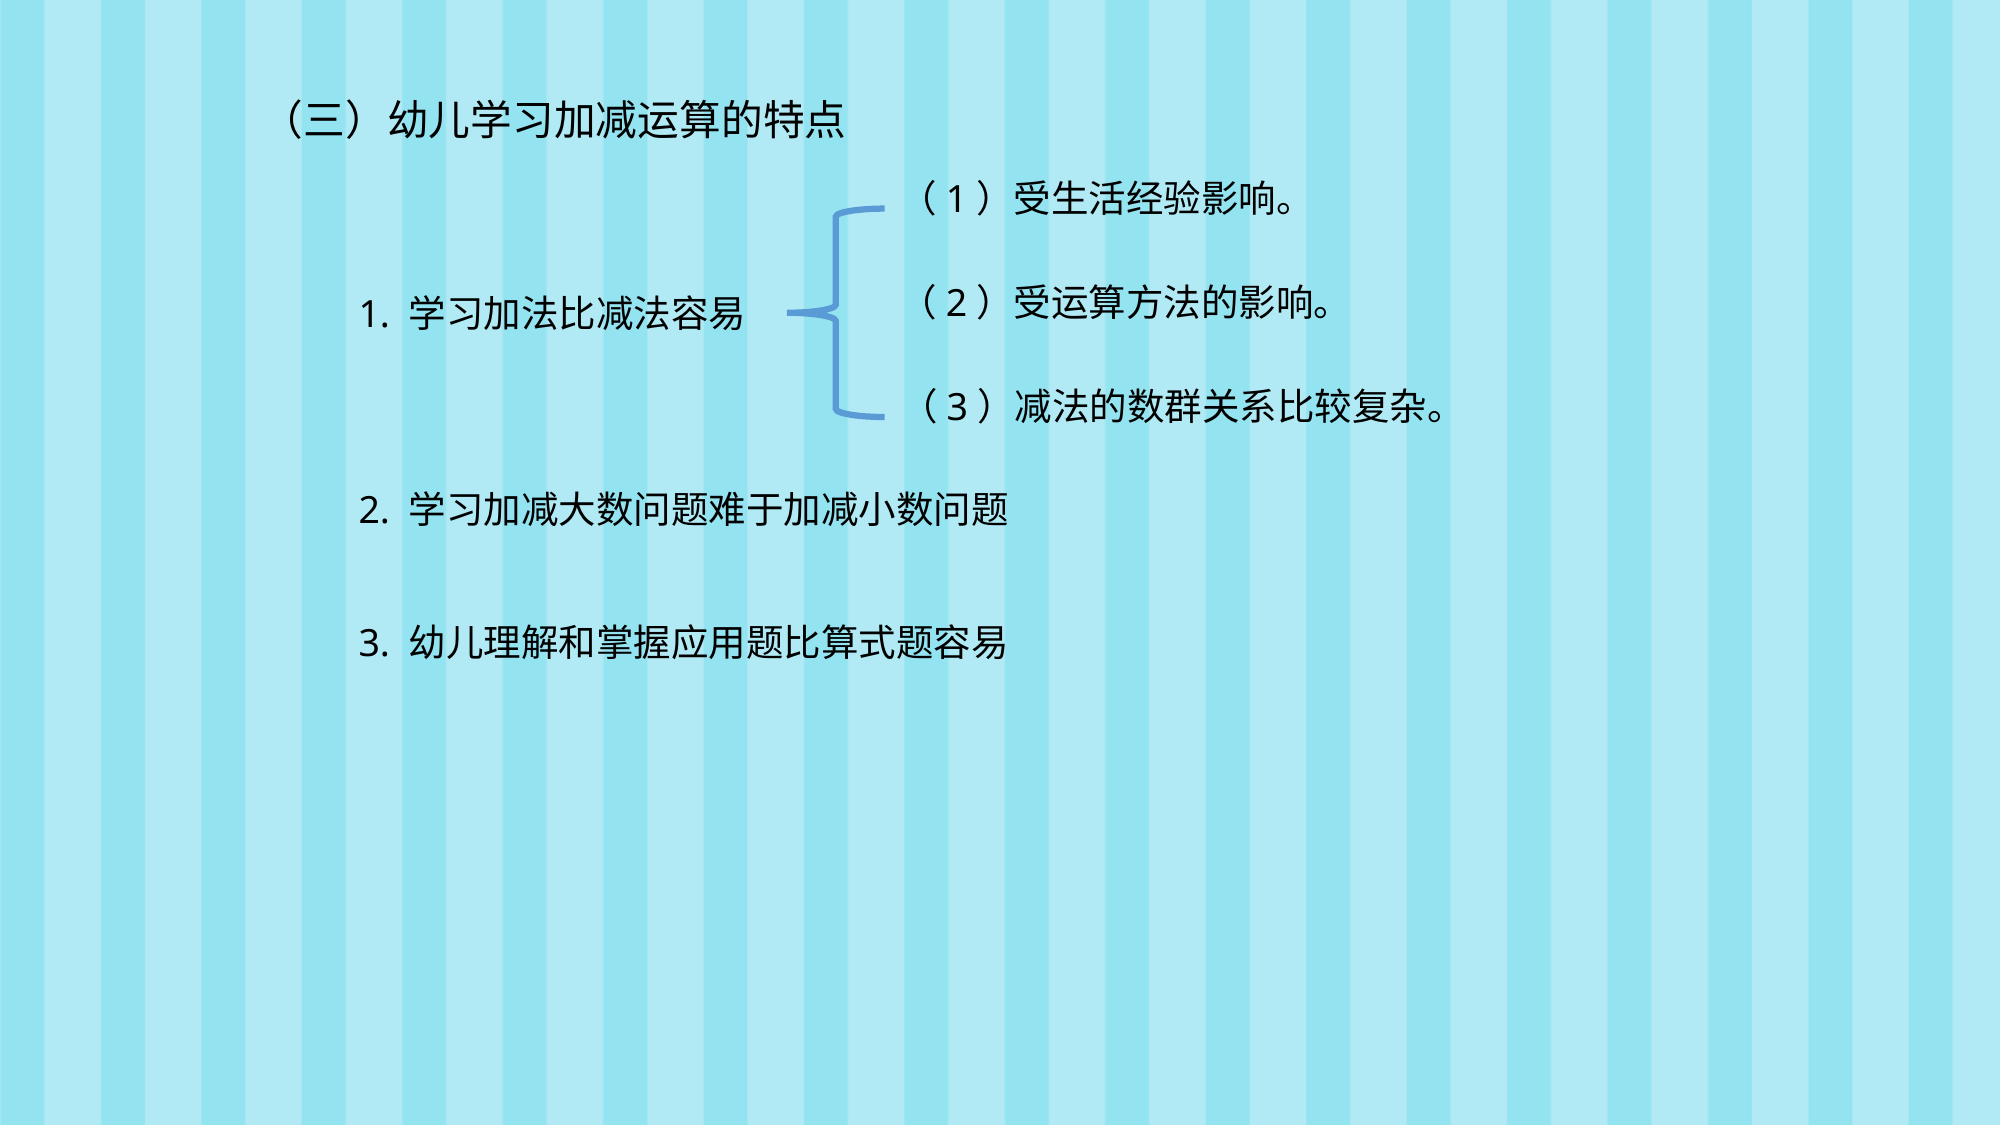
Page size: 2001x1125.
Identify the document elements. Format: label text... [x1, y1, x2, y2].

text_box （3）减法的数群关系比较复杂。 [885, 375, 1452, 480]
text_box 2. 学习加减大数问题难于加减小数问题 [343, 478, 1046, 538]
text_box [786, 208, 885, 418]
text_box 1. 学习加法比减法容易 [343, 282, 788, 343]
text_box （2）受运算方法的影响。 [884, 271, 1350, 377]
text_box 3. 幼儿理解和掌握应用题比算式题容易 [343, 611, 1065, 672]
text_box （1）受生活经验影响。 [884, 168, 1344, 228]
text_box （三）幼儿学习加减运算的特点 [247, 86, 945, 152]
picture [0, 0, 2000, 1125]
